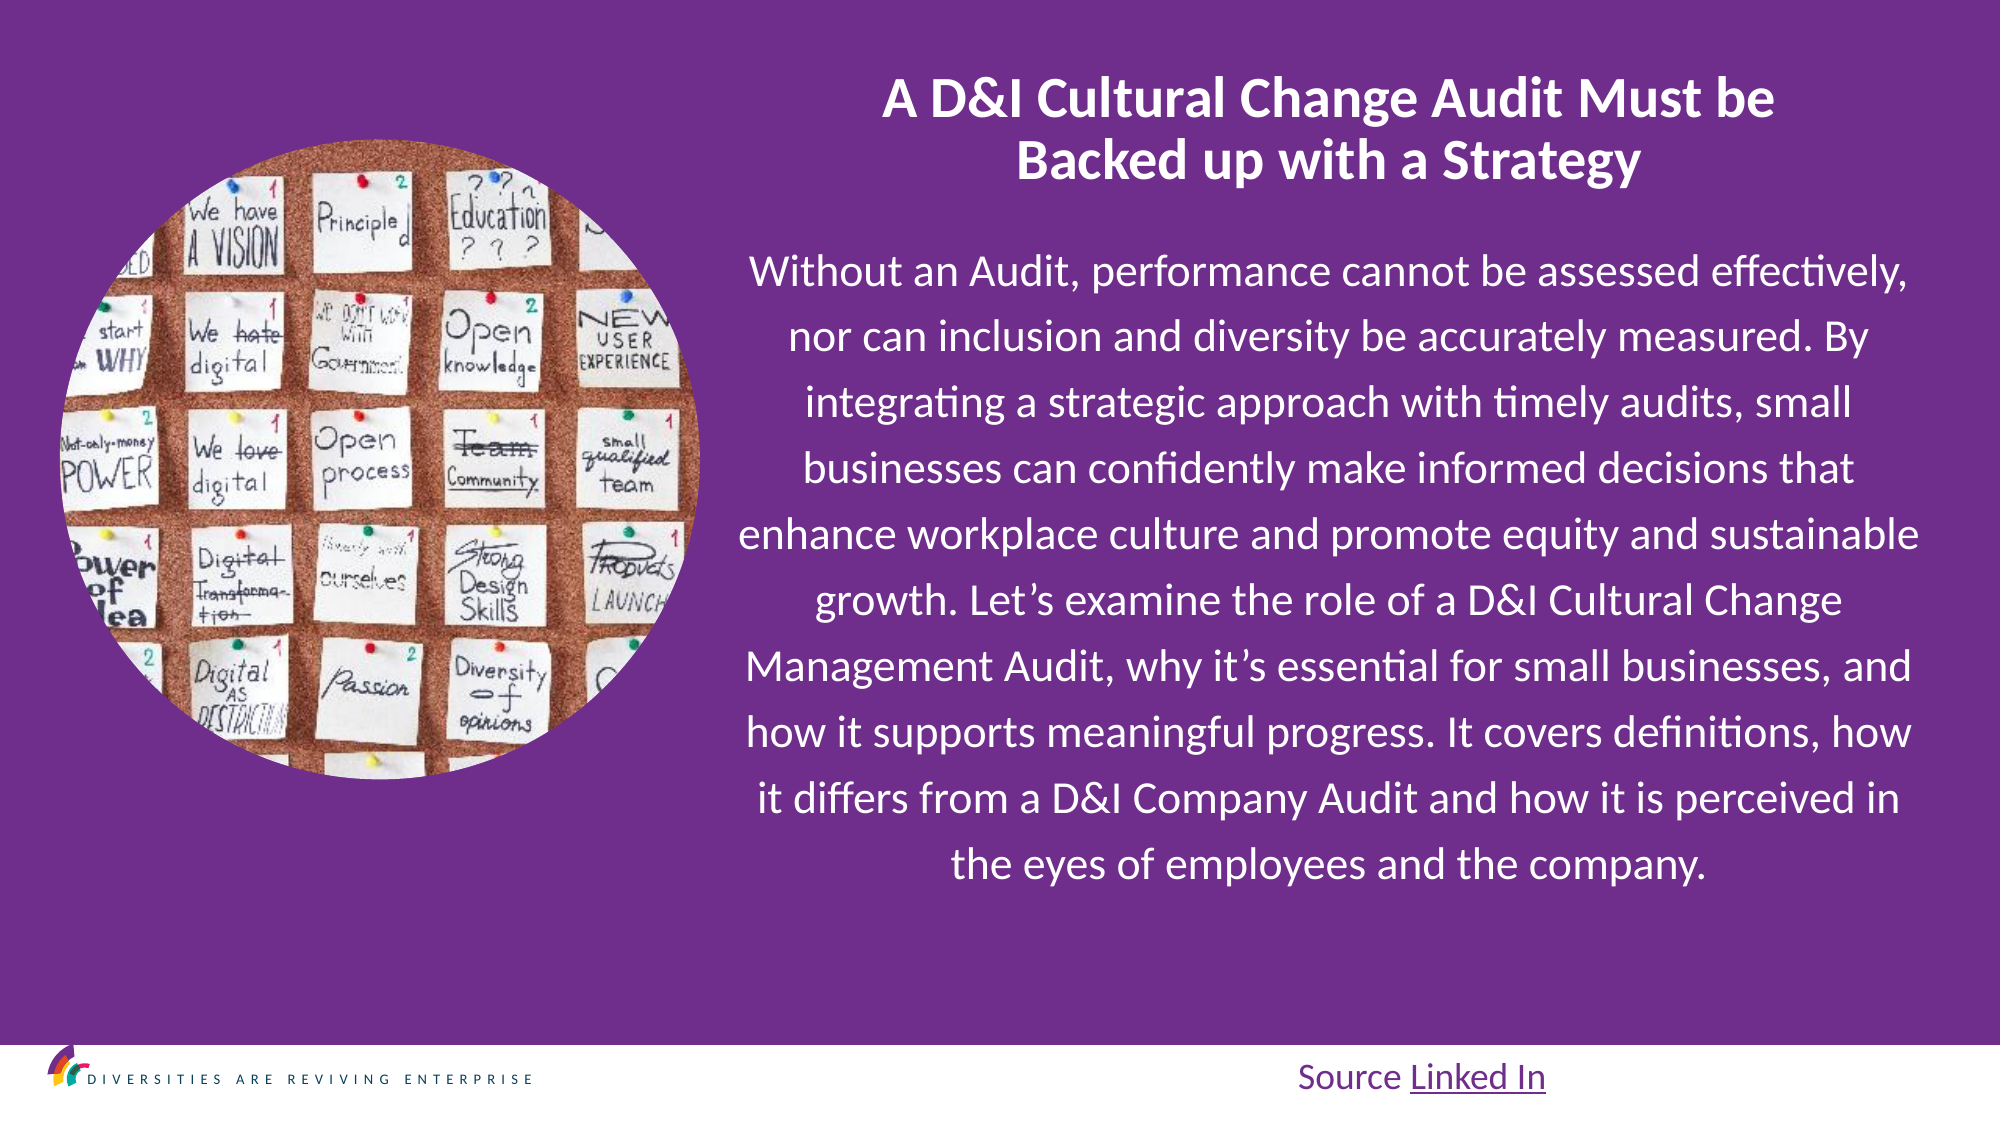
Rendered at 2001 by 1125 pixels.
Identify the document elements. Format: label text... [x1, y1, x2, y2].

list Without an Audit, performance cannot be assessed effectively, nor can inclusion and diversity be accurately measured. By integrating a strategic approach with timely audits, small businesses can confidently make informed decisions that enhance workplace culture and promote equity and sustainable growth. Let’s examine the role of a D&I Cultural Change Management Audit, why it’s essential for small businesses, and how it supports meaningful progress. It covers definitions, how it differs from a D&I Company Audit and how it is perceived in the eyes of employees and the company. [718, 221, 1941, 1073]
list A D&I Cultural Change Audit Must be Backed up with a Strategy [802, 52, 1857, 208]
text_box Source Linked In [1283, 1044, 1562, 1104]
picture [59, 139, 700, 780]
